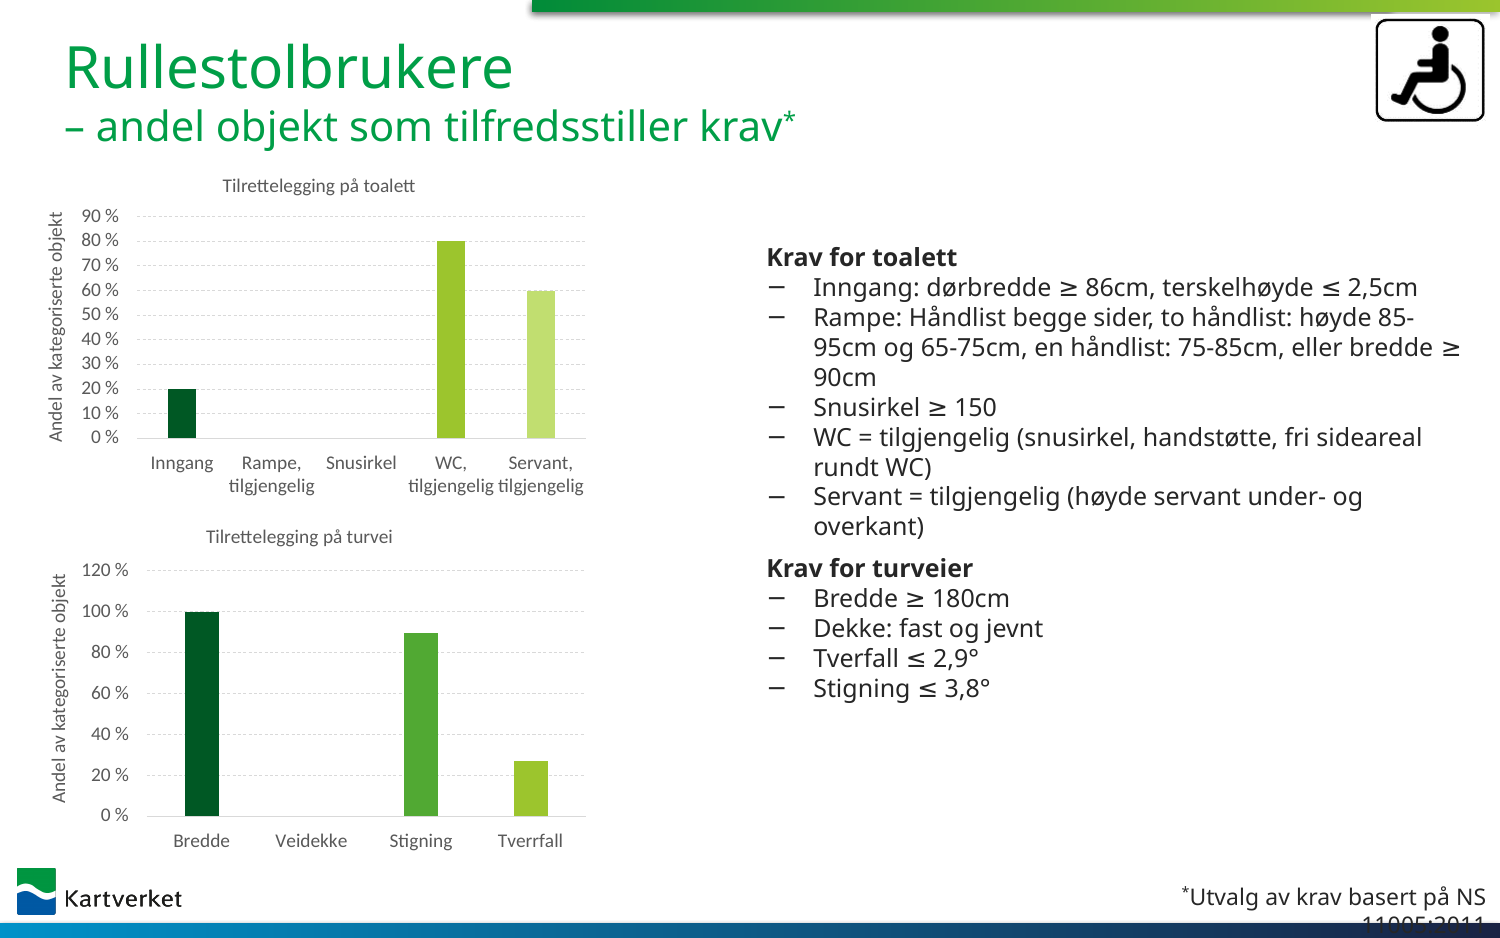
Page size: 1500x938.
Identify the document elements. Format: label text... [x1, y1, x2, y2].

text_box *Utvalg av krav basert på NS 11005:2011 [1068, 873, 1500, 938]
picture [1371, 13, 1491, 127]
text_box Rullestolbrukere – andel objekt som tilfredsstiller krav* [49, 14, 1431, 158]
text_box Krav for turveier Bredde ≥ 180cm Dekke: fast og jevnt Tverfall ≤ 2,9° Stigning ≤ 3,8° [751, 545, 1483, 710]
text_box Krav for toalett Inngang: dørbredde ≥ 86cm, terskelhøyde ≤ 2,5cm Rampe: Håndlist begge sider, to håndlist: høyde 85-95cm og 65-75cm, en håndlist: 75-85cm, eller bredde ≥ 90cm Snusirkel ≥ 150 WC = tilgjengelig (snusirkel, handstøtte, fri sideareal rundt WC) Servant = tilgjengelig (høyde servant under- og overkant) [751, 234, 1483, 545]
picture [41, 520, 597, 859]
picture [41, 166, 598, 505]
